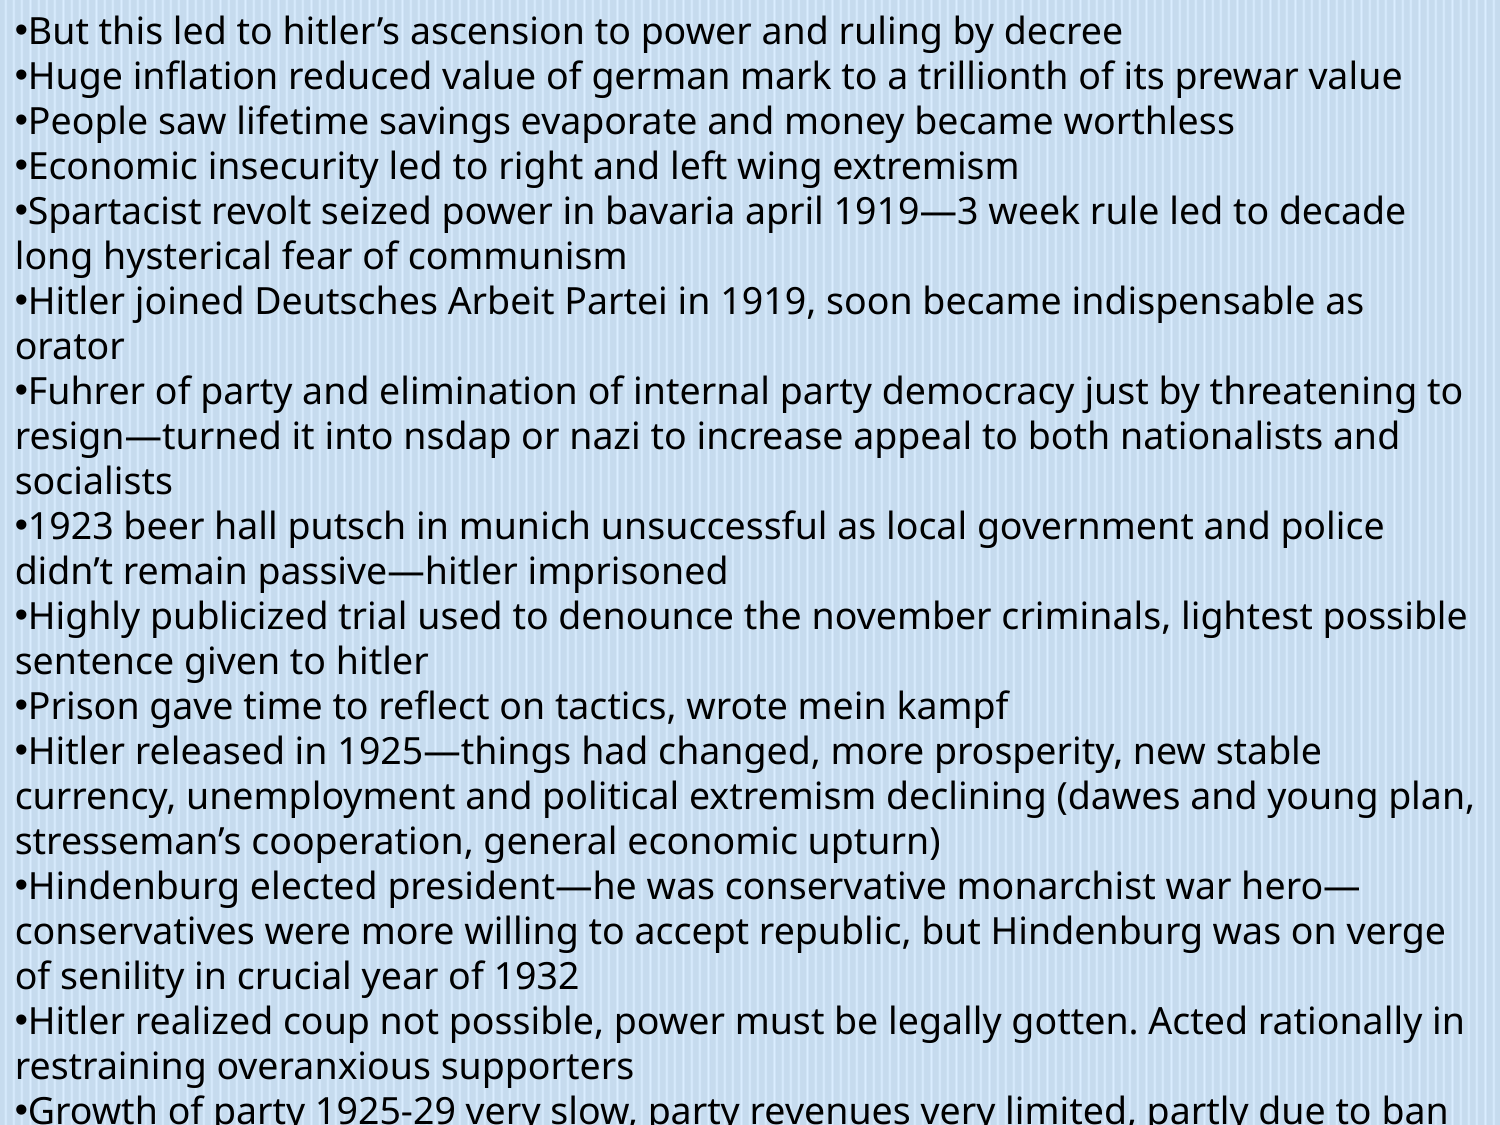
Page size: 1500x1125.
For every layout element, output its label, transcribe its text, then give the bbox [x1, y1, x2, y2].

text_box But this led to hitler’s ascension to power and ruling by decree Huge inflation reduced value of german mark to a trillionth of its prewar value People saw lifetime savings evaporate and money became worthless Economic insecurity led to right and left wing extremism Spartacist revolt seized power in bavaria april 1919—3 week rule led to decade long hysterical fear of communism Hitler joined Deutsches Arbeit Partei in 1919, soon became indispensable as orator Fuhrer of party and elimination of internal party democracy just by threatening to resign—turned it into nsdap or nazi to increase appeal to both nationalists and socialists 1923 beer hall putsch in munich unsuccessful as local government and police didn’t remain passive—hitler imprisoned Highly publicized trial used to denounce the november criminals, lightest possible sentence given to hitler Prison gave time to reflect on tactics, wrote mein kampf Hitler released in 1925—things had changed, more prosperity, new stable currency, unemployment and political extremism declining (dawes and young plan, stresseman’s cooperation, general economic upturn) Hindenburg elected president—he was conservative monarchist war hero—conservatives were more willing to accept republic, but Hindenburg was on verge of senility in crucial year of 1932 Hitler realized coup not possible, power must be legally gotten. Acted rationally in restraining overanxious supporters Growth of party 1925-29 very slow, party revenues very limited, partly due to ban on Hitler giving speeches But this time was not wasted, hitler created or enlarged various subsidiary organizations—sturmabteilung, hitler youth, school children’s league, student league for uni students [0, 0, 1500, 1125]
